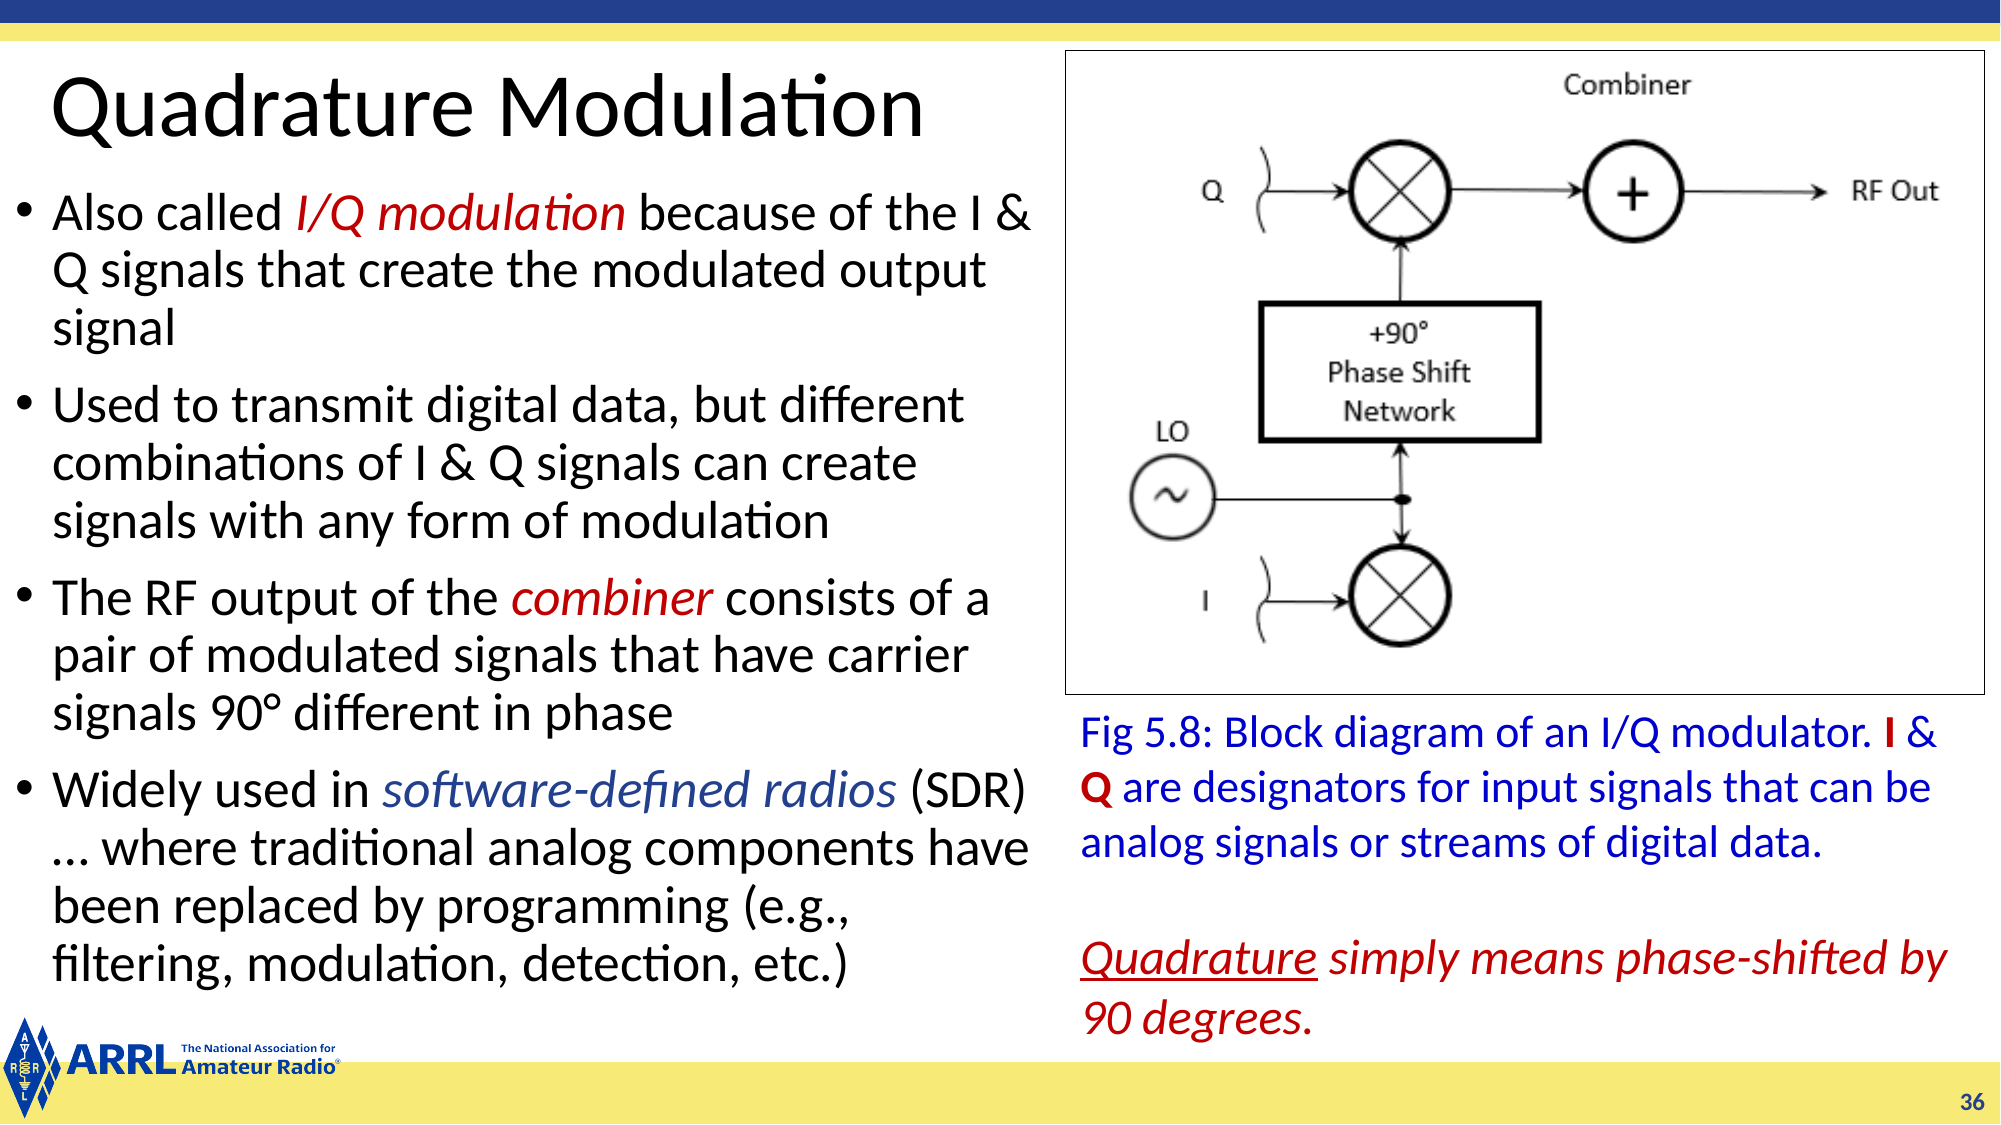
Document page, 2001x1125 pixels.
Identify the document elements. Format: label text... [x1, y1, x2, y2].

picture [1065, 50, 1985, 695]
text_box Quadrature simply means phase-shifted by 90 degrees. [1065, 917, 1968, 1053]
list Also called I/Q modulation because of the I & Q signals that create the modulated output signal Used to transmit digital data, but different combinations of I & Q signals can create signals with any form of modulation The RF output of the combiner consists of a pair of modulated signals that have carrier signals 90° different in phase Widely used in software-defined radios (SDR) … where traditional analog components have been replaced by programming (e.g., filtering, modulation, detection, etc.) [0, 176, 1050, 1030]
text_box Fig 5.8: Block diagram of an I/Q modulator. I & Q are designators for input signals that can be analog signals or streams of digital data. [1065, 695, 1985, 875]
title Quadrature Modulation [34, 50, 1017, 164]
picture [1, 1015, 342, 1121]
